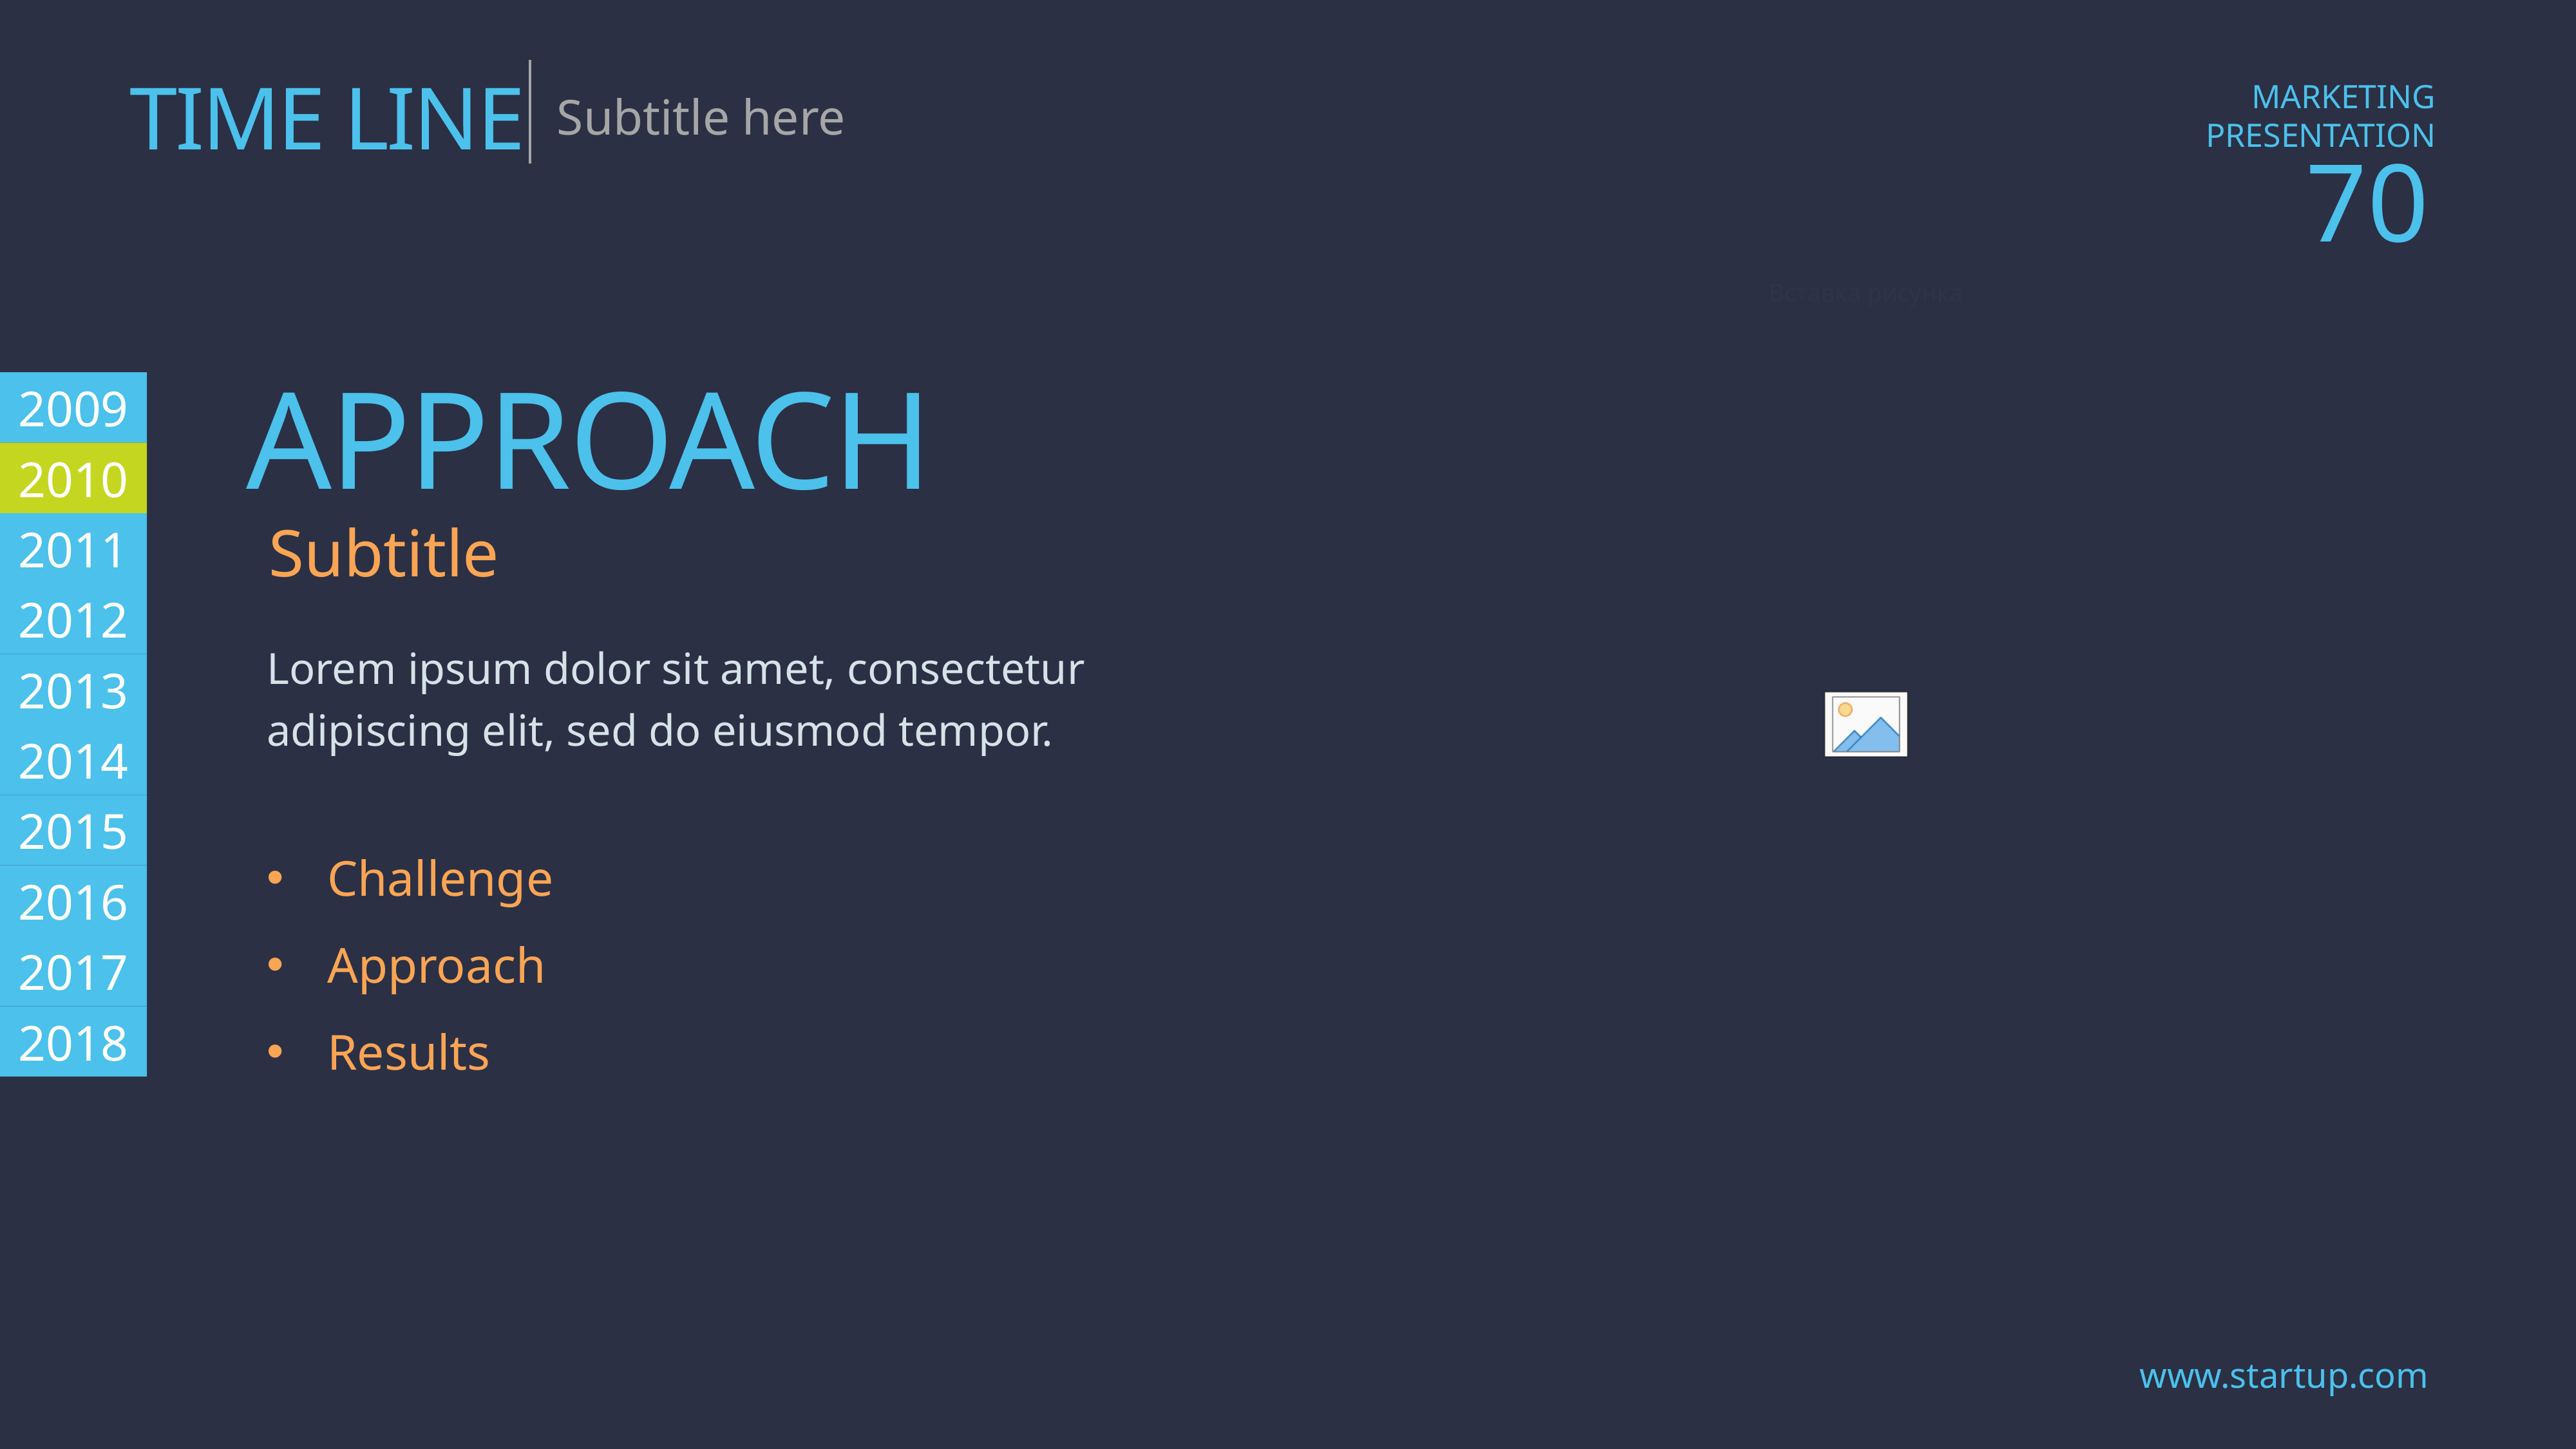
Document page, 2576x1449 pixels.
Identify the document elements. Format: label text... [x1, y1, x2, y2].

text_box 2012 [0, 583, 147, 654]
text_box Subtitle here [547, 81, 855, 149]
text_box Challenge Approach Results [267, 819, 1254, 1080]
text_box 2009 [0, 372, 147, 442]
text_box APPROACH [246, 354, 933, 516]
text_box Lorem ipsum dolor sit amet, consectetur adipiscing elit, sed do eiusmod tempor. [267, 630, 1254, 755]
text_box 2016 [0, 865, 147, 935]
text_box 2017 [0, 935, 147, 1005]
text_box 2010 [0, 442, 147, 513]
text_box Subtitle [269, 516, 500, 590]
text_box 2011 [0, 513, 147, 583]
text_box TIME LINE [129, 63, 526, 167]
text_box 2018 [0, 1005, 147, 1077]
text_box 2013 [0, 654, 147, 724]
text_box 2015 [0, 794, 147, 865]
picture [1414, 272, 2318, 1177]
text_box 2014 [0, 724, 147, 794]
